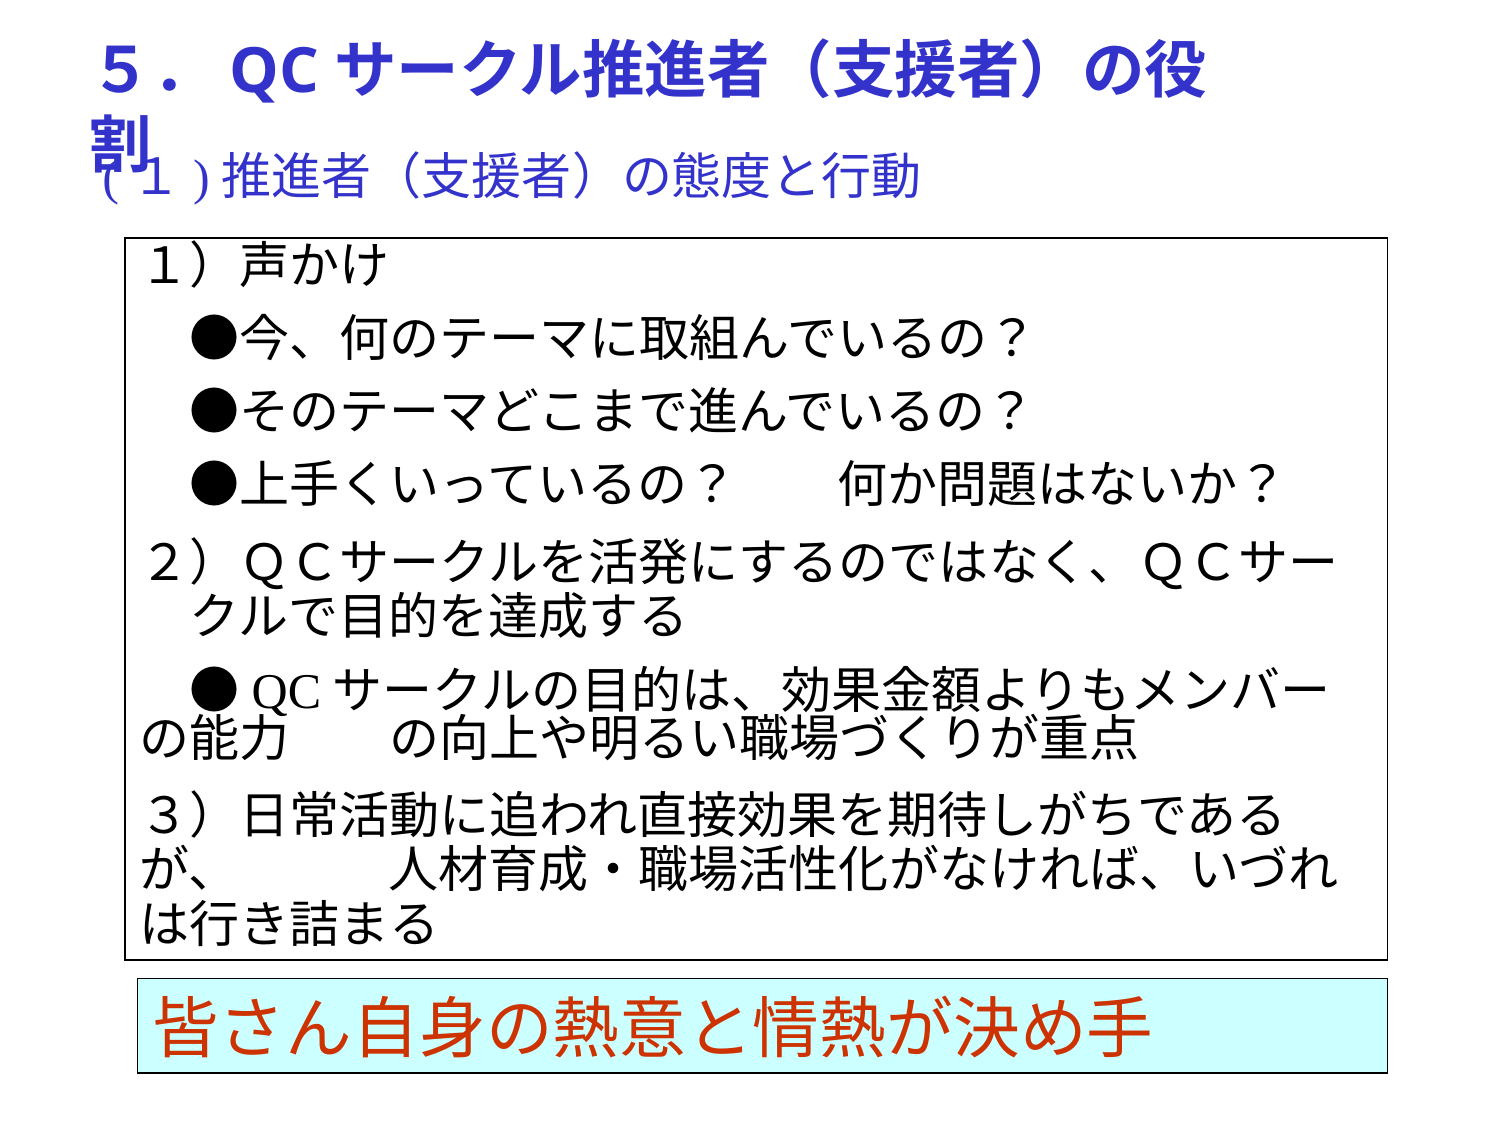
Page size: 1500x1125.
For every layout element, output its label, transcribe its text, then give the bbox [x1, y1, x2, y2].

text_box １）声かけ ●今、何のテーマに取組んでいるの？ ●そのテーマどこまで進んでいるの？ ●上手くいっているの？ 何か問題はないか？ ２）ＱＣサークルを活発にするのではなく、ＱＣサー クルで目的を達成する ●QCサークルの目的は、効果金額よりもメンバーの能力 の向上や明るい職場づくりが重点 ３）日常活動に追われ直接効果を期待しがちであるが、 人材育成・職場活性化がなければ、いづれは行き詰まる [124, 237, 1388, 961]
text_box (１)推進者（支援者）の態度と行動 [87, 187, 1250, 213]
text_box ５．QCサークル推進者（支援者）の役割 [74, 22, 1275, 187]
text_box 皆さん自身の熱意と情熱が決め手 [137, 978, 1388, 1073]
